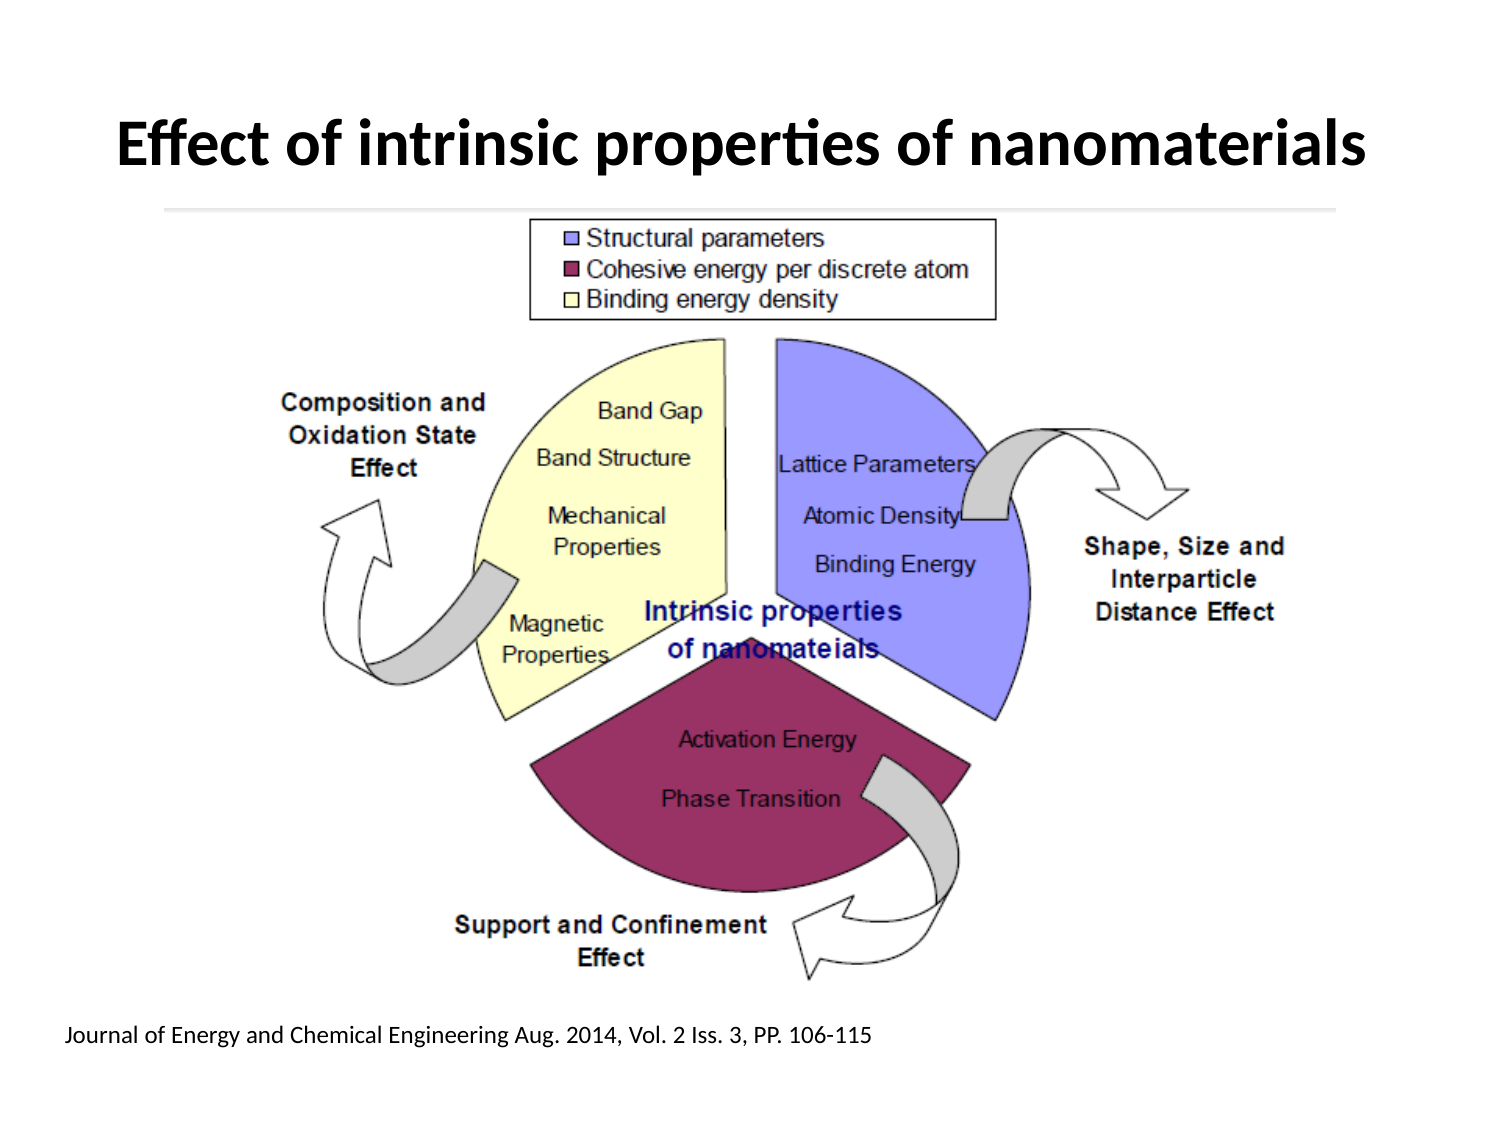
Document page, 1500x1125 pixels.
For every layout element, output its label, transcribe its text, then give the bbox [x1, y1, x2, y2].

text_box Journal of Energy and Chemical Engineering Aug. 2014, Vol. 2 Iss. 3, PP. 106-115 [50, 1011, 1388, 1057]
title Effect of intrinsic properties of nanomaterials [75, 45, 1425, 233]
picture [163, 207, 1337, 1026]
